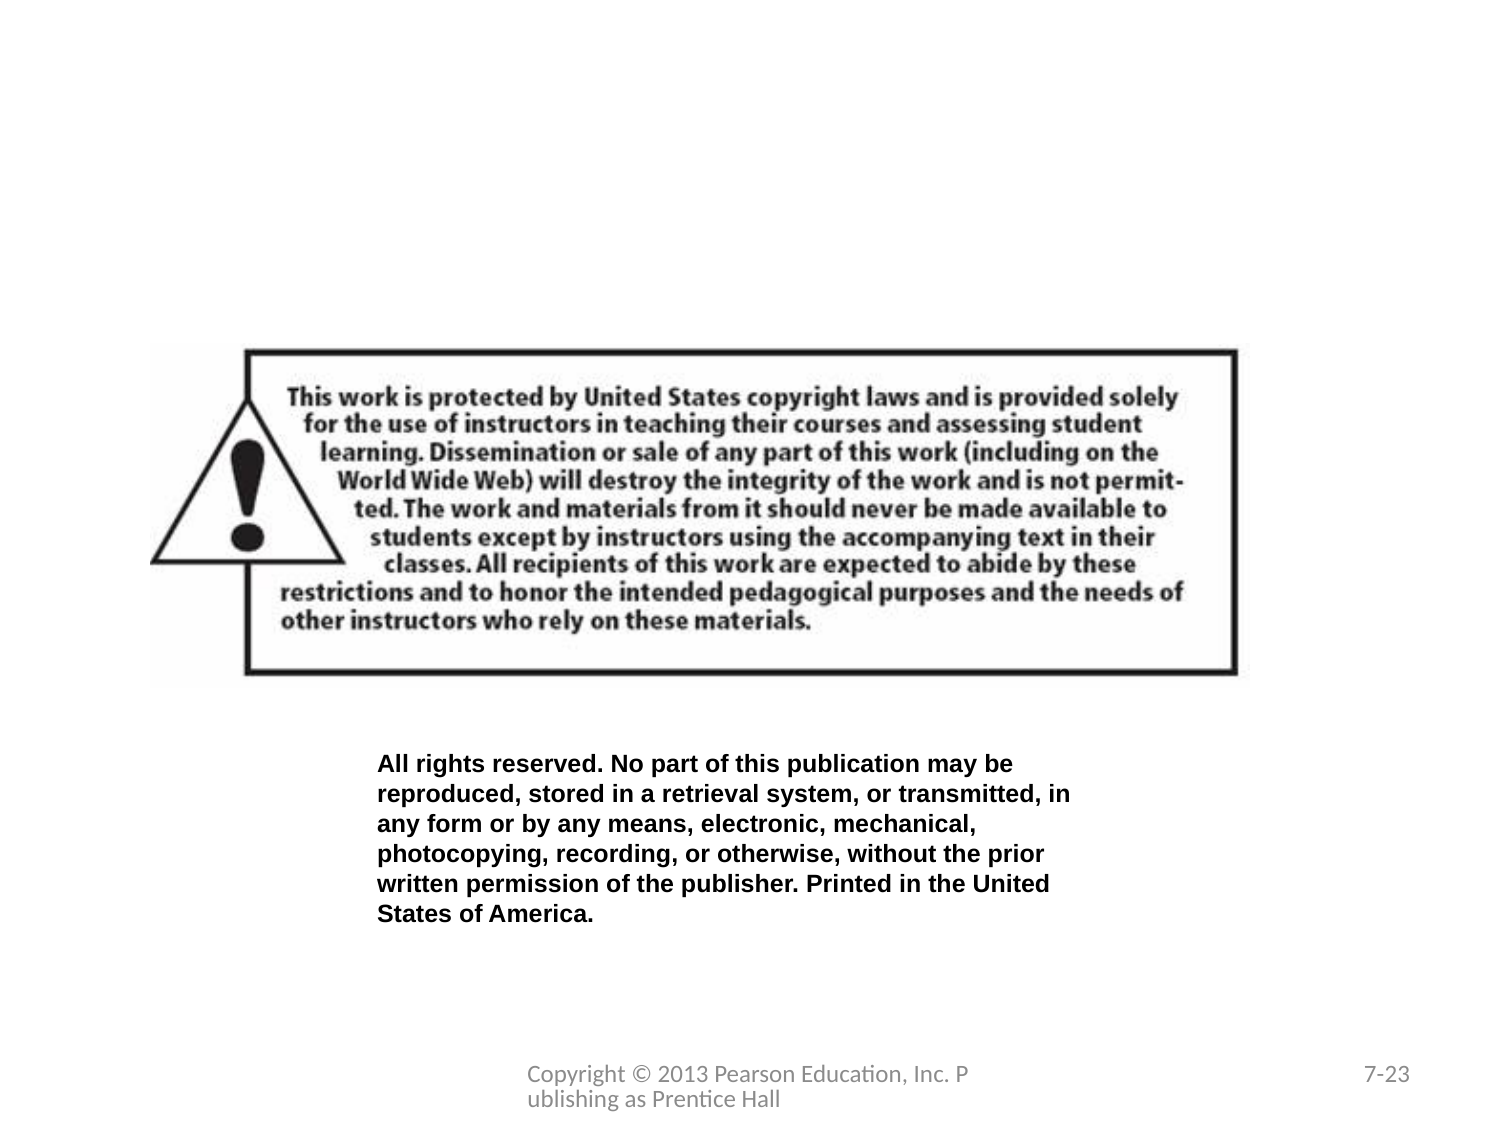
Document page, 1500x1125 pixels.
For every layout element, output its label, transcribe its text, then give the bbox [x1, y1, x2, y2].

slide_number 7-23 [1074, 1042, 1425, 1103]
picture [149, 343, 1251, 688]
title Copyright [87, 299, 1438, 763]
footer Copyright © 2013 Pearson Education, Inc. Publishing as Prentice Hall [512, 1042, 988, 1103]
text_box All rights reserved. No part of this publication may be reproduced, stored in a retrieval system, or transmitted, in any form or by any means, electronic, mechanical, photocopying, recording, or otherwise, without the prior written permission of the publisher. Printed in the United States of America. [362, 740, 1113, 935]
